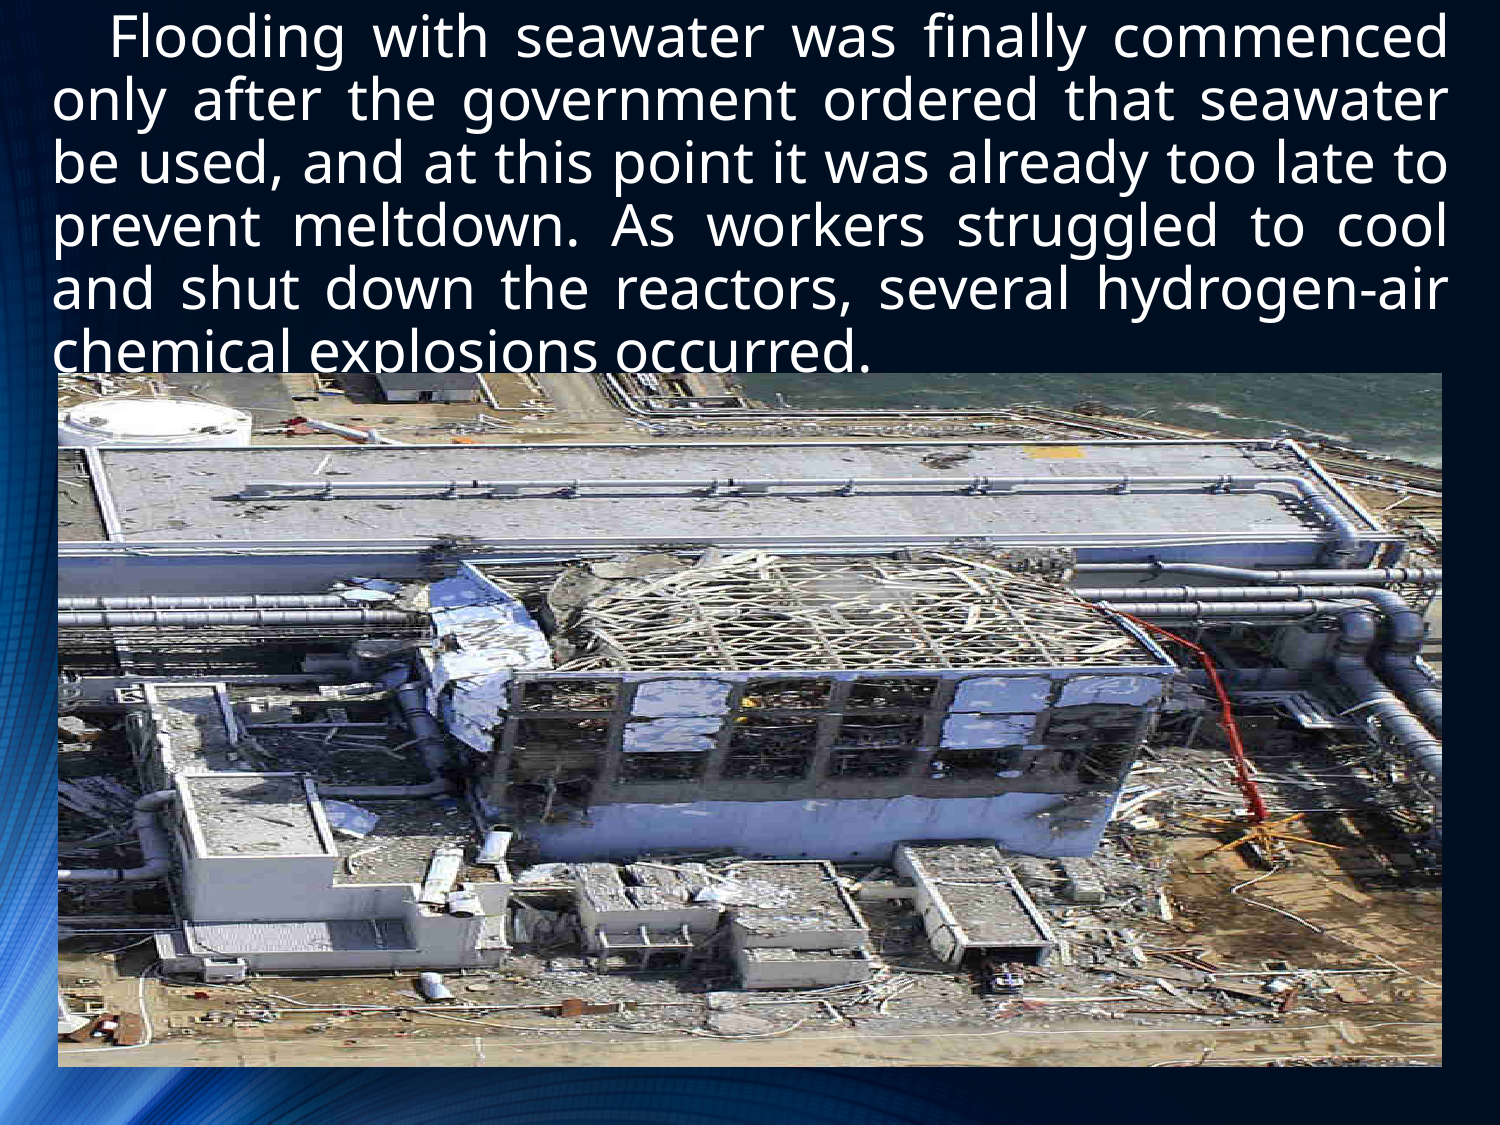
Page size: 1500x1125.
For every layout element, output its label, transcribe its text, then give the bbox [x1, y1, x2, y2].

picture [0, 0, 1500, 1125]
list Flooding with seawater was finally commenced only after the government ordered that seawater be used, and at this point it was already too late to prevent meltdown. As workers struggled to cool and shut down the reactors, several hydrogen-air chemical explosions occurred. [0, 0, 1465, 675]
